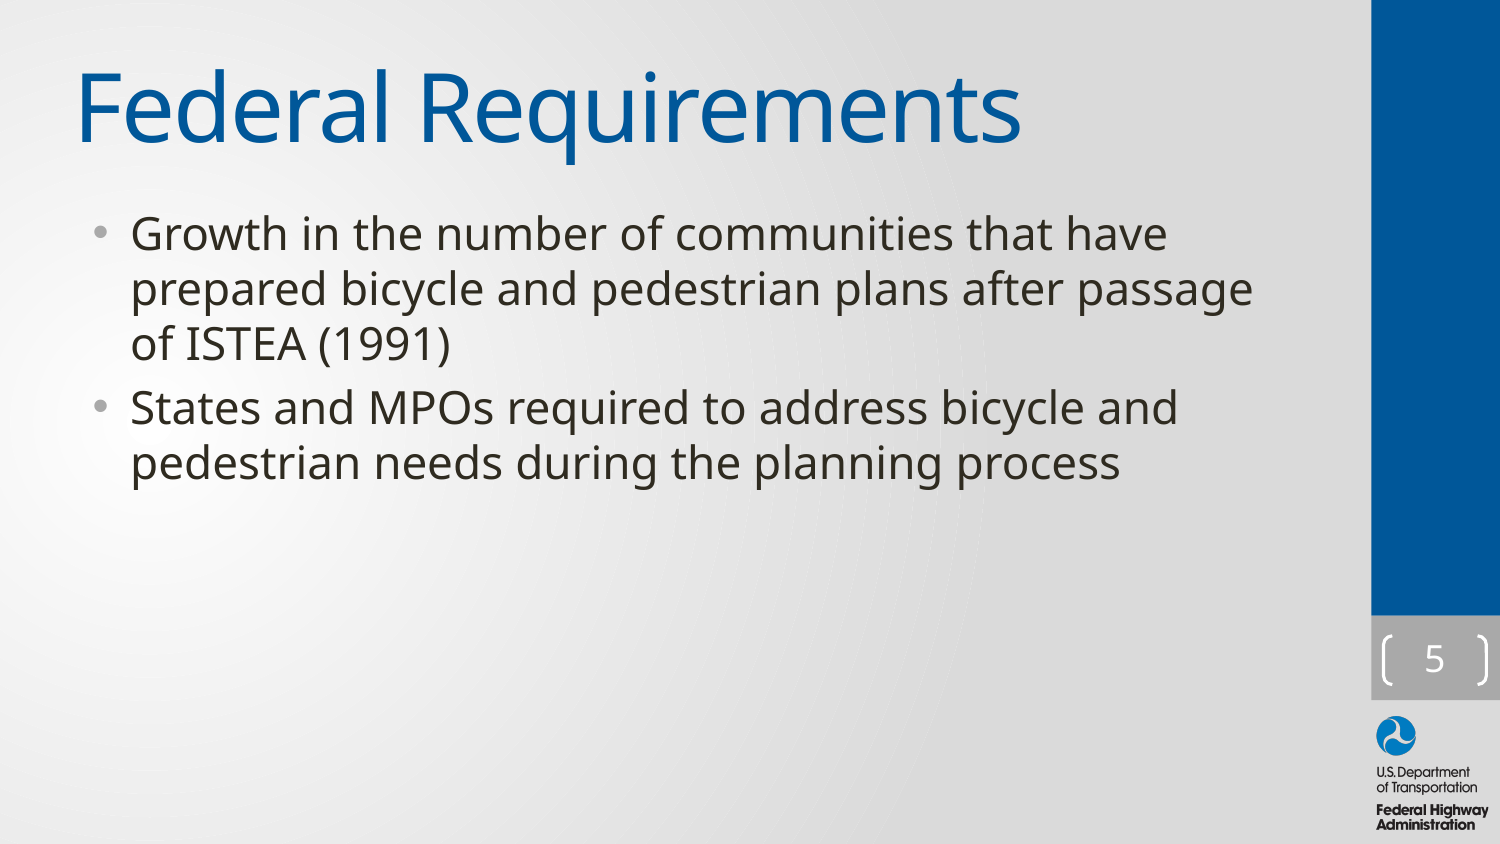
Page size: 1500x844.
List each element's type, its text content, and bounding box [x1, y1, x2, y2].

list Growth in the number of communities that have prepared bicycle and pedestrian plans after passage of ISTEA (1991) States and MPOs required to address bicycle and pedestrian needs during the planning process [58, 196, 1309, 788]
title Federal Requirements [58, 33, 1309, 175]
slide_number 5 [1381, 634, 1488, 687]
